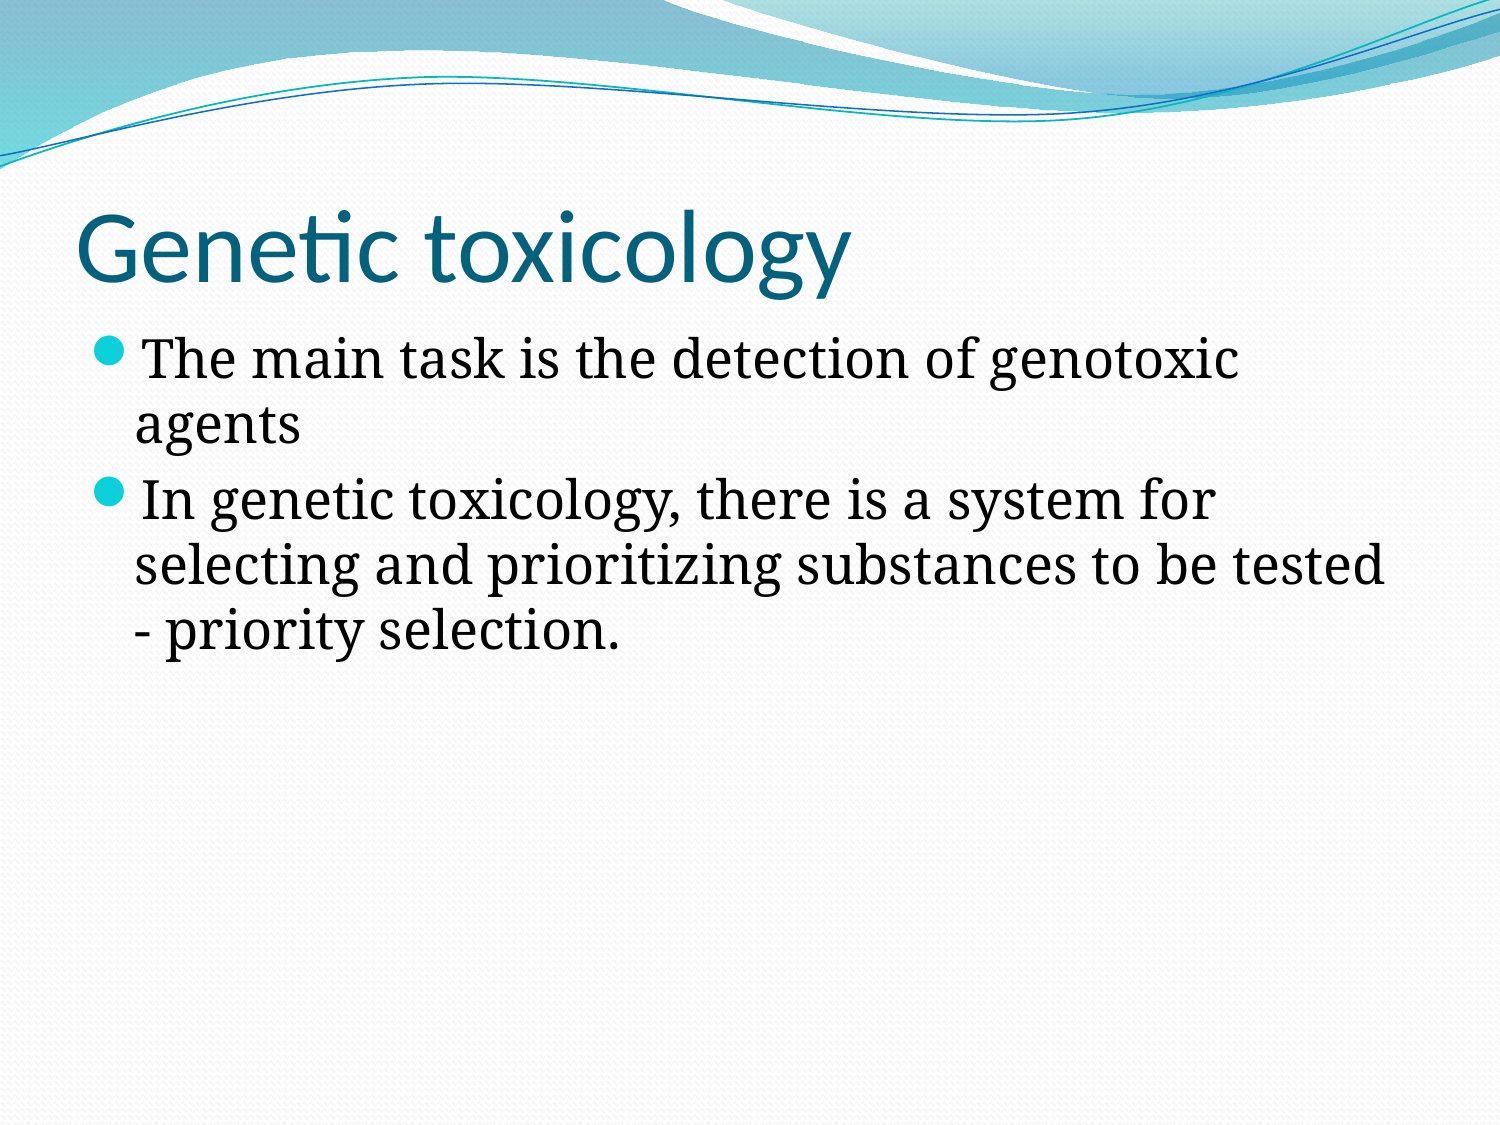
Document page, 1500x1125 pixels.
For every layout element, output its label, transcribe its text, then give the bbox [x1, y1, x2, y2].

title Genetic toxicology [75, 115, 1425, 303]
list The main task is the detection of genotoxic agents In genetic toxicology, there is a system for selecting and prioritizing substances to be tested - priority selection. [75, 317, 1425, 1038]
